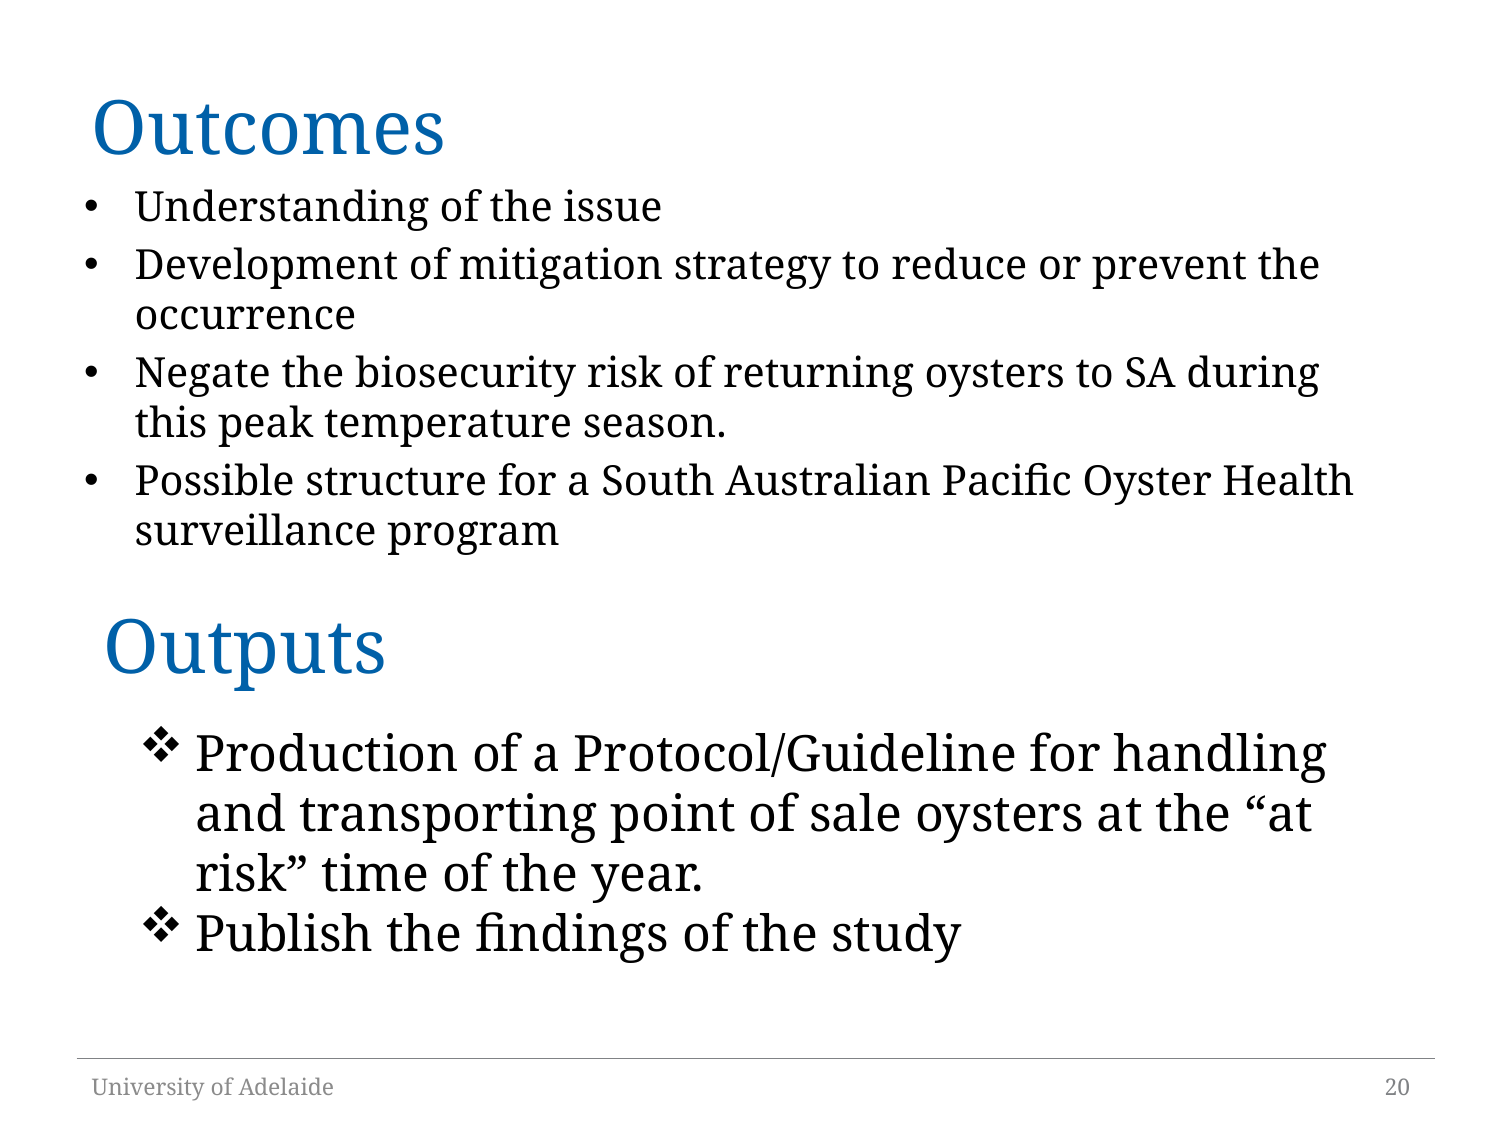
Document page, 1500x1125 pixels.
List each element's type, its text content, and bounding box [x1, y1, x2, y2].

slide_number 20 [1074, 1057, 1425, 1118]
list Understanding of the issue Development of mitigation strategy to reduce or prevent the occurrence Negate the biosecurity risk of returning oysters to SA during this peak temperature season. Possible structure for a South Australian Pacific Oyster Health surveillance program [69, 172, 1420, 563]
footer University of Adelaide [76, 1057, 552, 1118]
text_box Production of a Protocol/Guideline for handling and transporting point of sale oysters at the “at risk” time of the year. Publish the findings of the study [123, 713, 1365, 969]
text_box Outputs [88, 574, 1439, 714]
title Outcomes [76, 54, 1427, 194]
